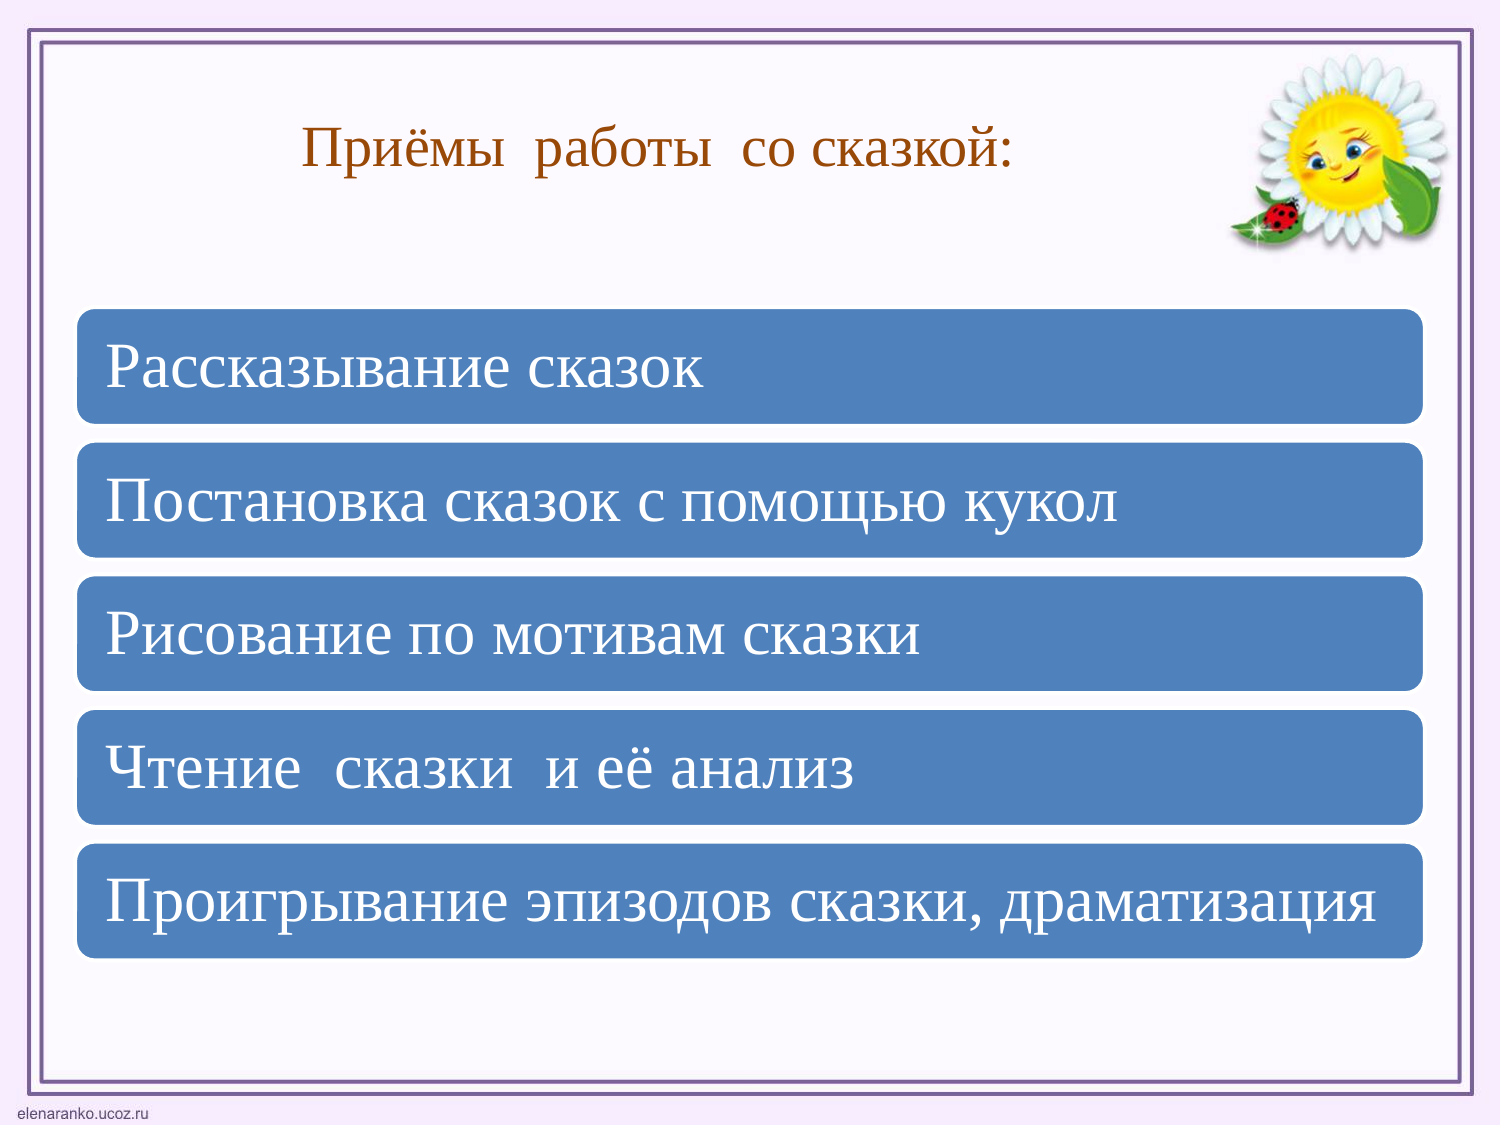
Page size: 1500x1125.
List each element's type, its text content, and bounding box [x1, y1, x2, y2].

title Приёмы работы со сказкой: [70, 90, 1247, 197]
picture [0, 0, 1500, 1125]
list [74, 262, 1426, 1006]
